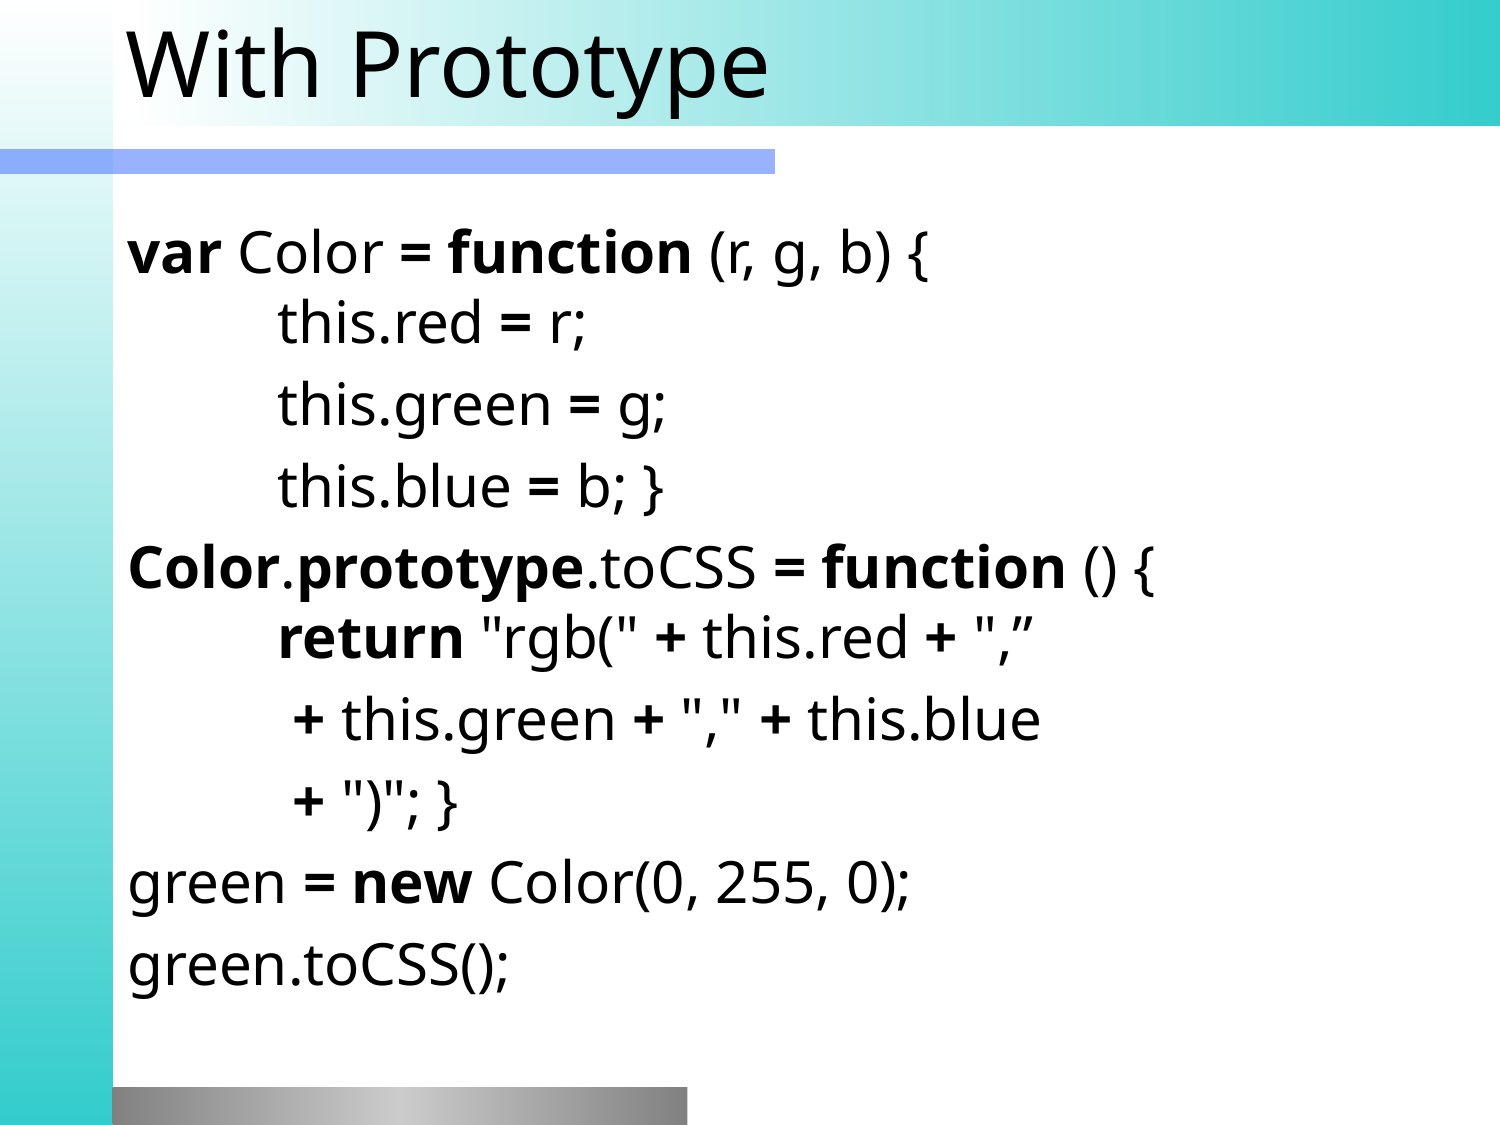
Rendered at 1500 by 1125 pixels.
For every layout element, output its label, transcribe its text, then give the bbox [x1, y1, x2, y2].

title With Prototype [110, 0, 1424, 126]
list var Color = function (r, g, b) { this.red = r; this.green = g; this.blue = b; } Color.prototype.toCSS = function () { return "rgb(" + this.red + ",” + this.green + "," + this.blue + ")"; } green = new Color(0, 255, 0); green.toCSS(); [112, 207, 1446, 1073]
